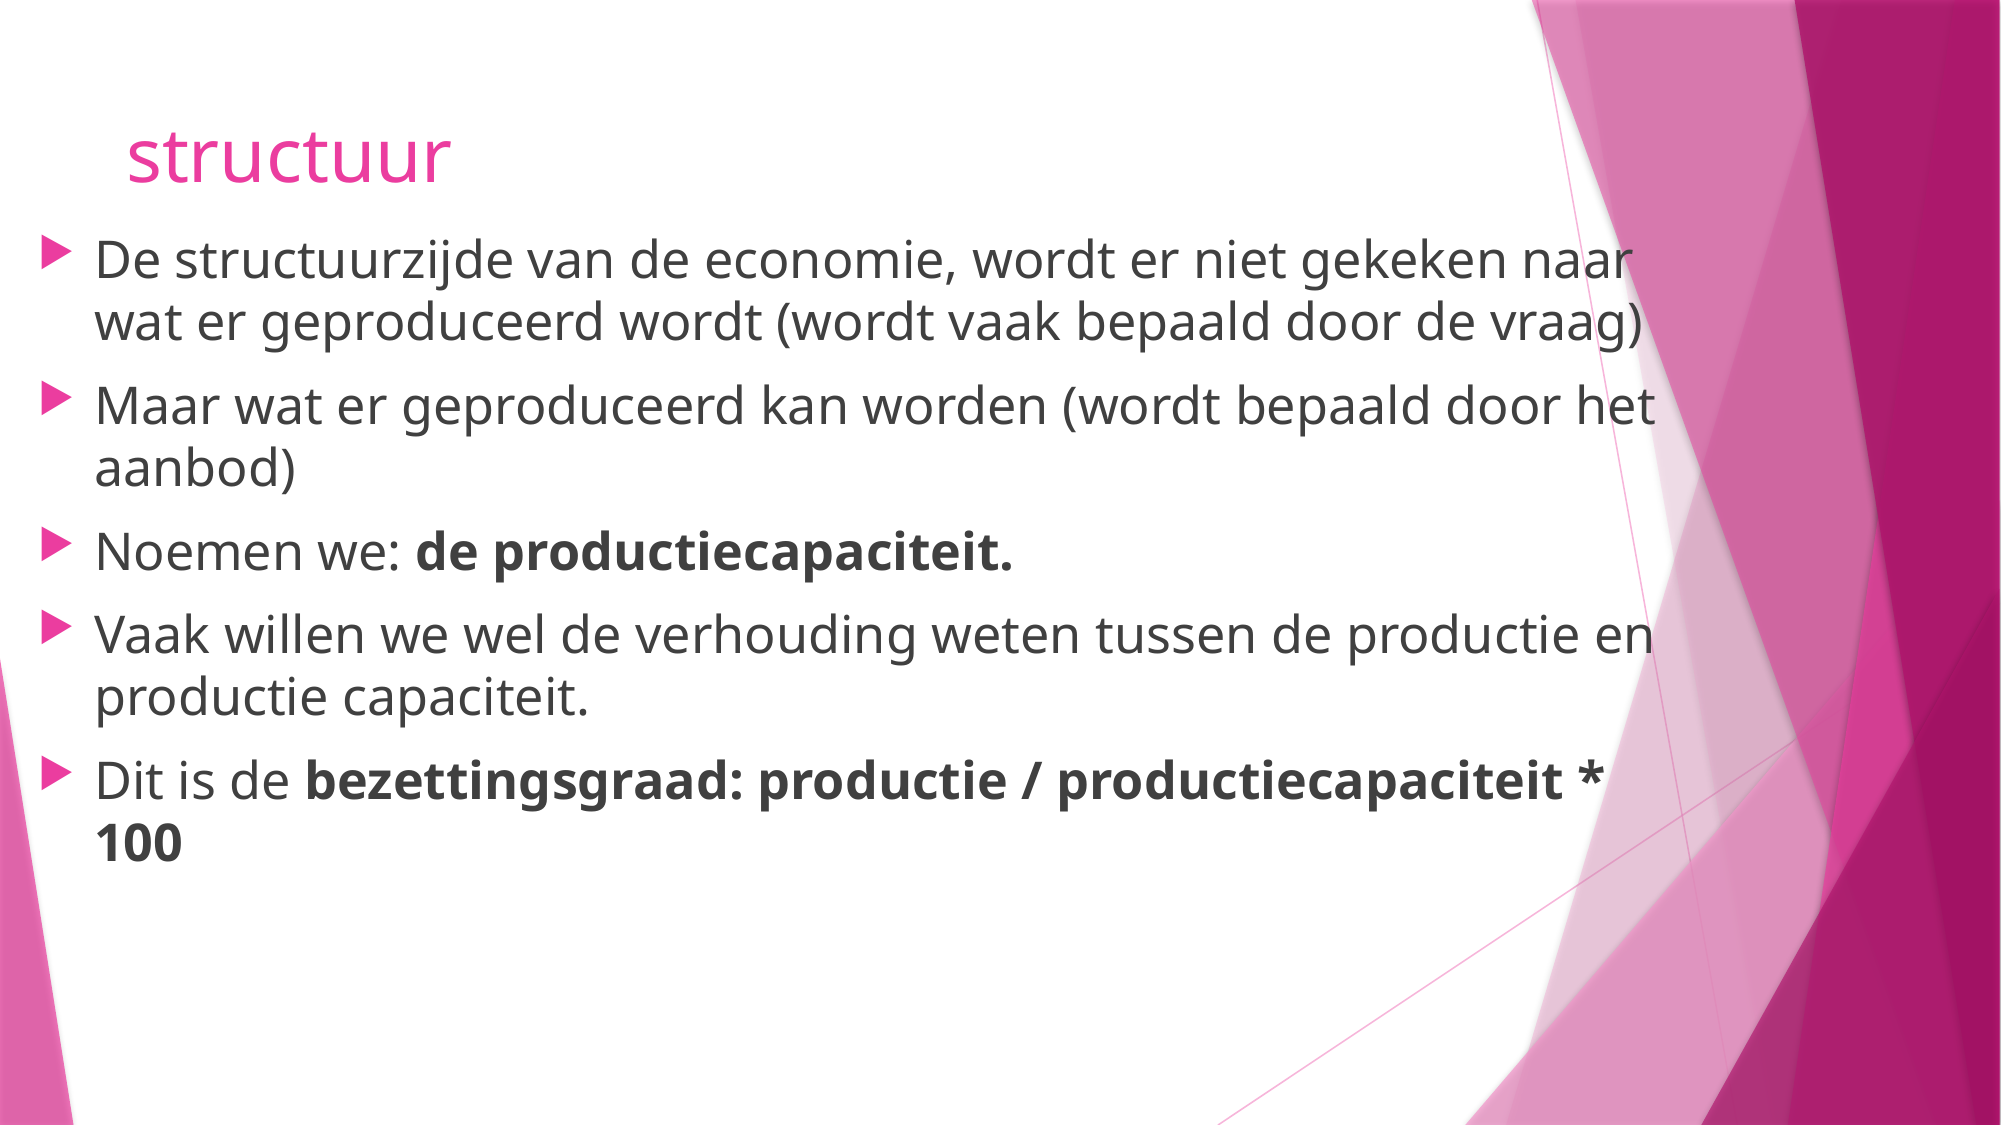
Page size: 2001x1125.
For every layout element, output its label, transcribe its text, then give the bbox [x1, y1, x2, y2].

list De structuurzijde van de economie, wordt er niet gekeken naar wat er geproduceerd wordt (wordt vaak bepaald door de vraag) Maar wat er geproduceerd kan worden (wordt bepaald door het aanbod) Noemen we: de productiecapaciteit. Vaak willen we wel de verhouding weten tussen de productie en productie capaciteit. Dit is de bezettingsgraad: productie / productiecapaciteit * 100 [22, 218, 1675, 991]
title structuur [111, 99, 1522, 218]
